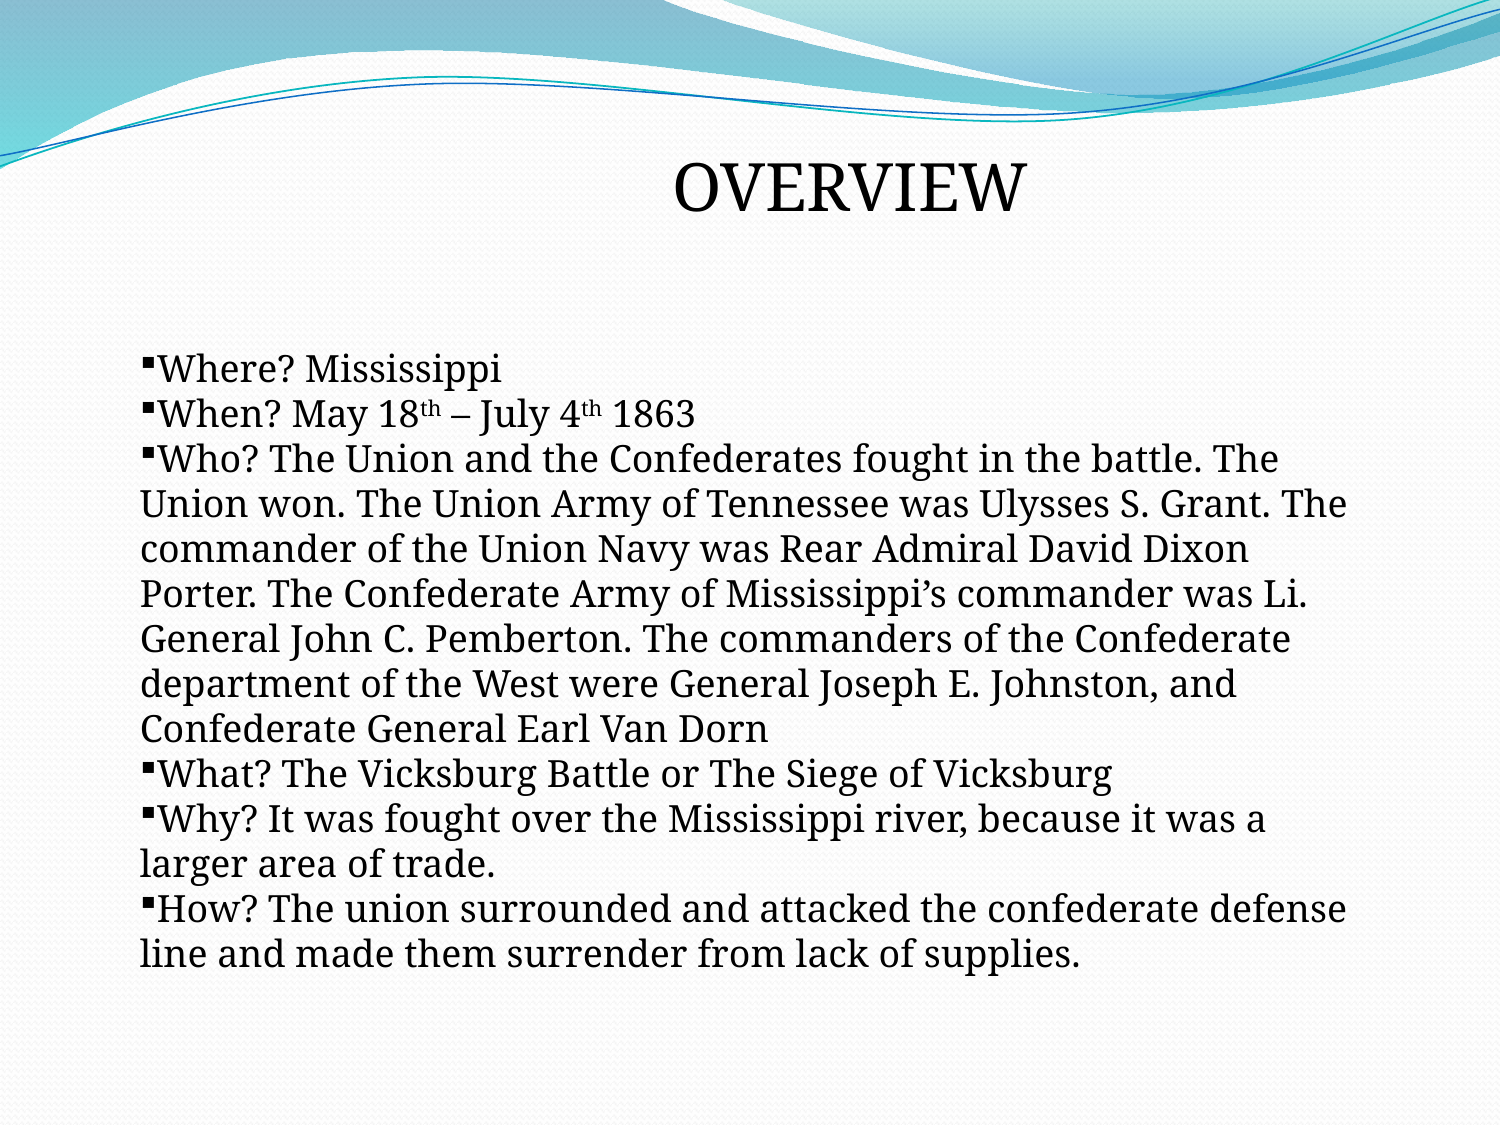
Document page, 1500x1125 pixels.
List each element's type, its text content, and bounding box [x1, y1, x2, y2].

text_box Where? Mississippi When? May 18th – July 4th 1863 Who? The Union and the Confederates fought in the battle. The Union won. The Union Army of Tennessee was Ulysses S. Grant. The commander of the Union Navy was Rear Admiral David Dixon Porter. The Confederate Army of Mississippi’s commander was Li. General John C. Pemberton. The commanders of the Confederate department of the West were General Joseph E. Johnston, and Confederate General Earl Van Dorn What? The Vicksburg Battle or The Siege of Vicksburg Why? It was fought over the Mississippi river, because it was a larger area of trade. How? The union surrounded and attacked the confederate defense line and made them surrender from lack of supplies. [125, 337, 1375, 983]
text_box OVERVIEW [112, 137, 1413, 233]
